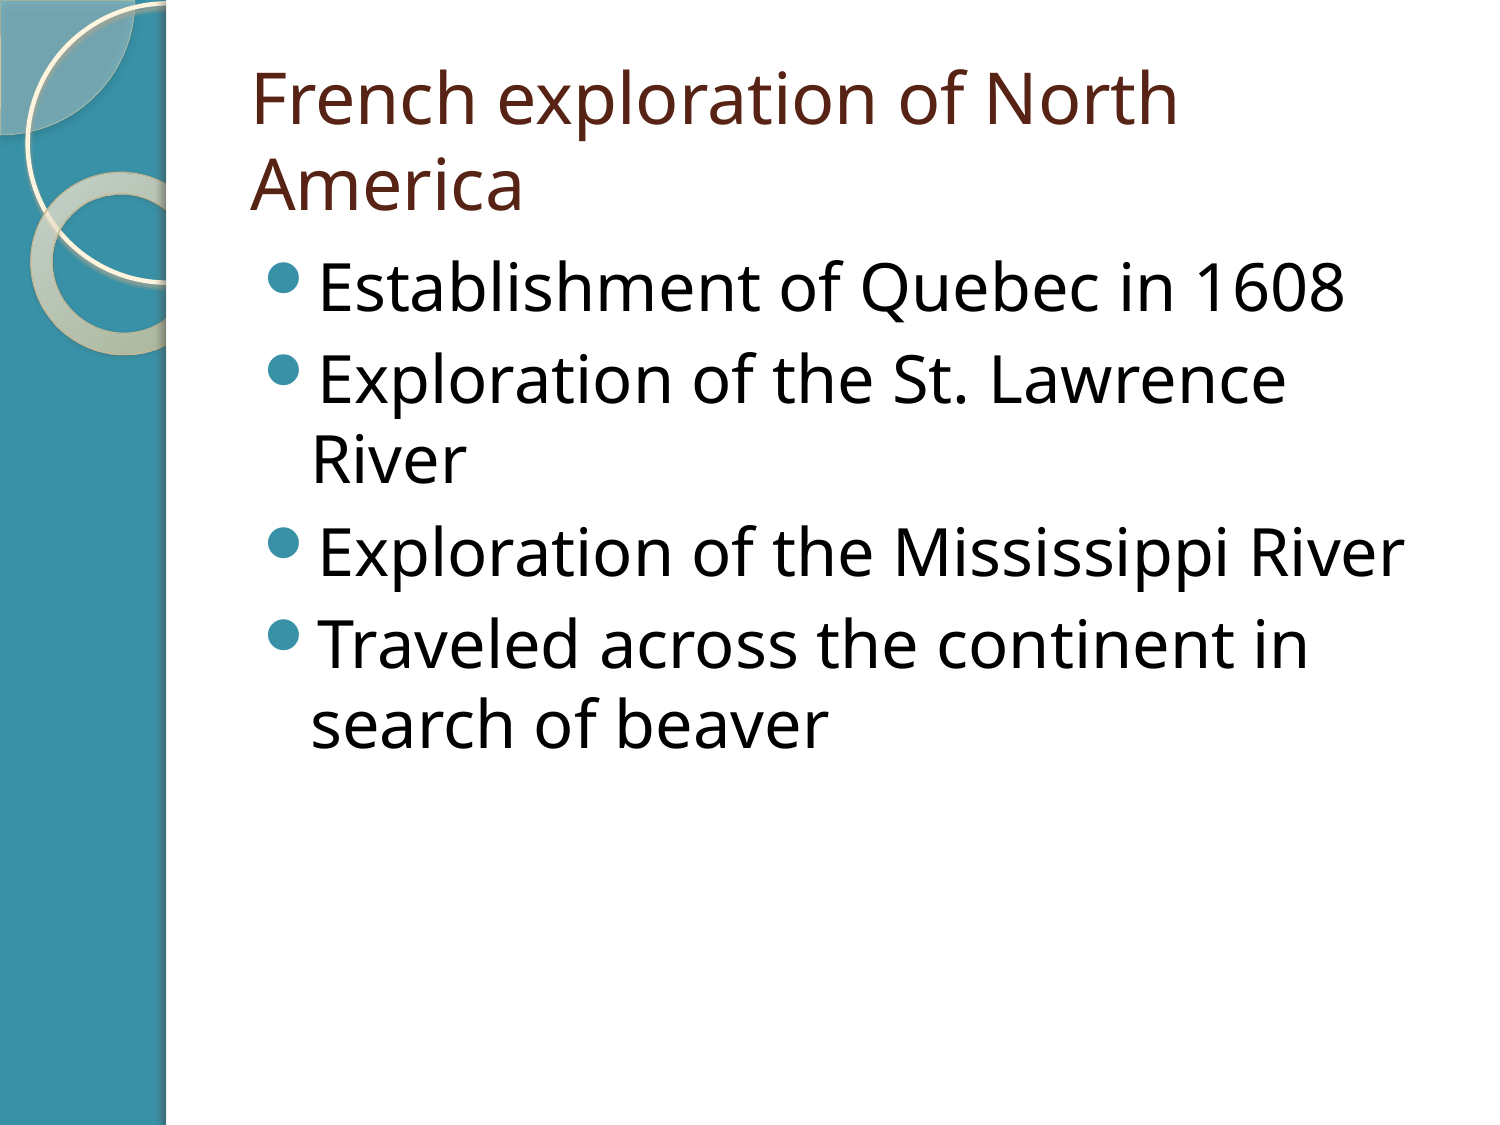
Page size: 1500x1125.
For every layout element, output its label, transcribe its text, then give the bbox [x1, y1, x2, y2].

list Establishment of Quebec in 1608 Exploration of the St. Lawrence River Exploration of the Mississippi River Traveled across the continent in search of beaver [235, 237, 1466, 1025]
title French exploration of North America [235, 45, 1466, 233]
